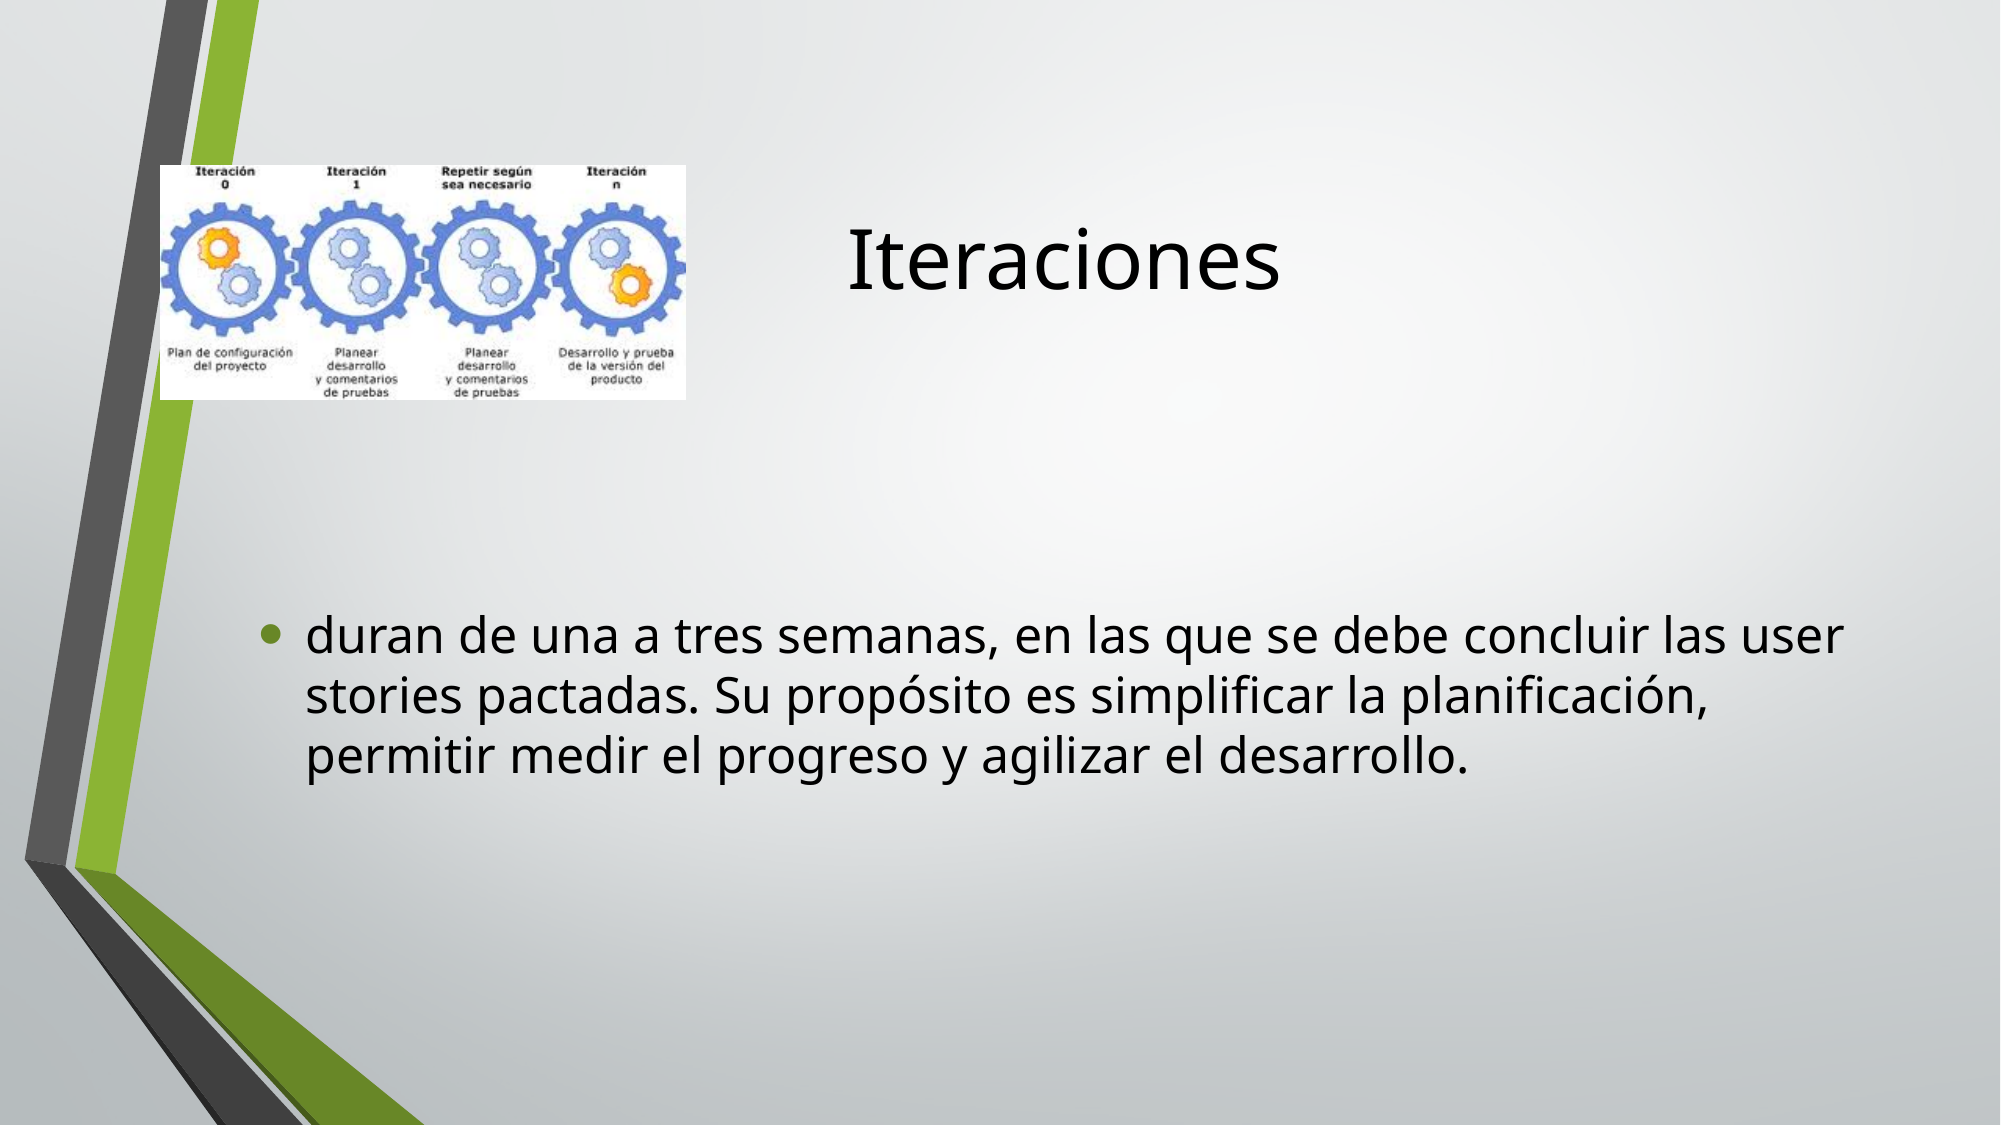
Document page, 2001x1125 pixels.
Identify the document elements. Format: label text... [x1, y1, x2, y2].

list duran de una a tres semanas, en las que se debe concluir las user stories pactadas. Su propósito es simplificar la planificación, permitir medir el progreso y agilizar el desarrollo. [243, 437, 1887, 950]
picture [160, 165, 686, 401]
title Iteraciones [243, 112, 1887, 400]
